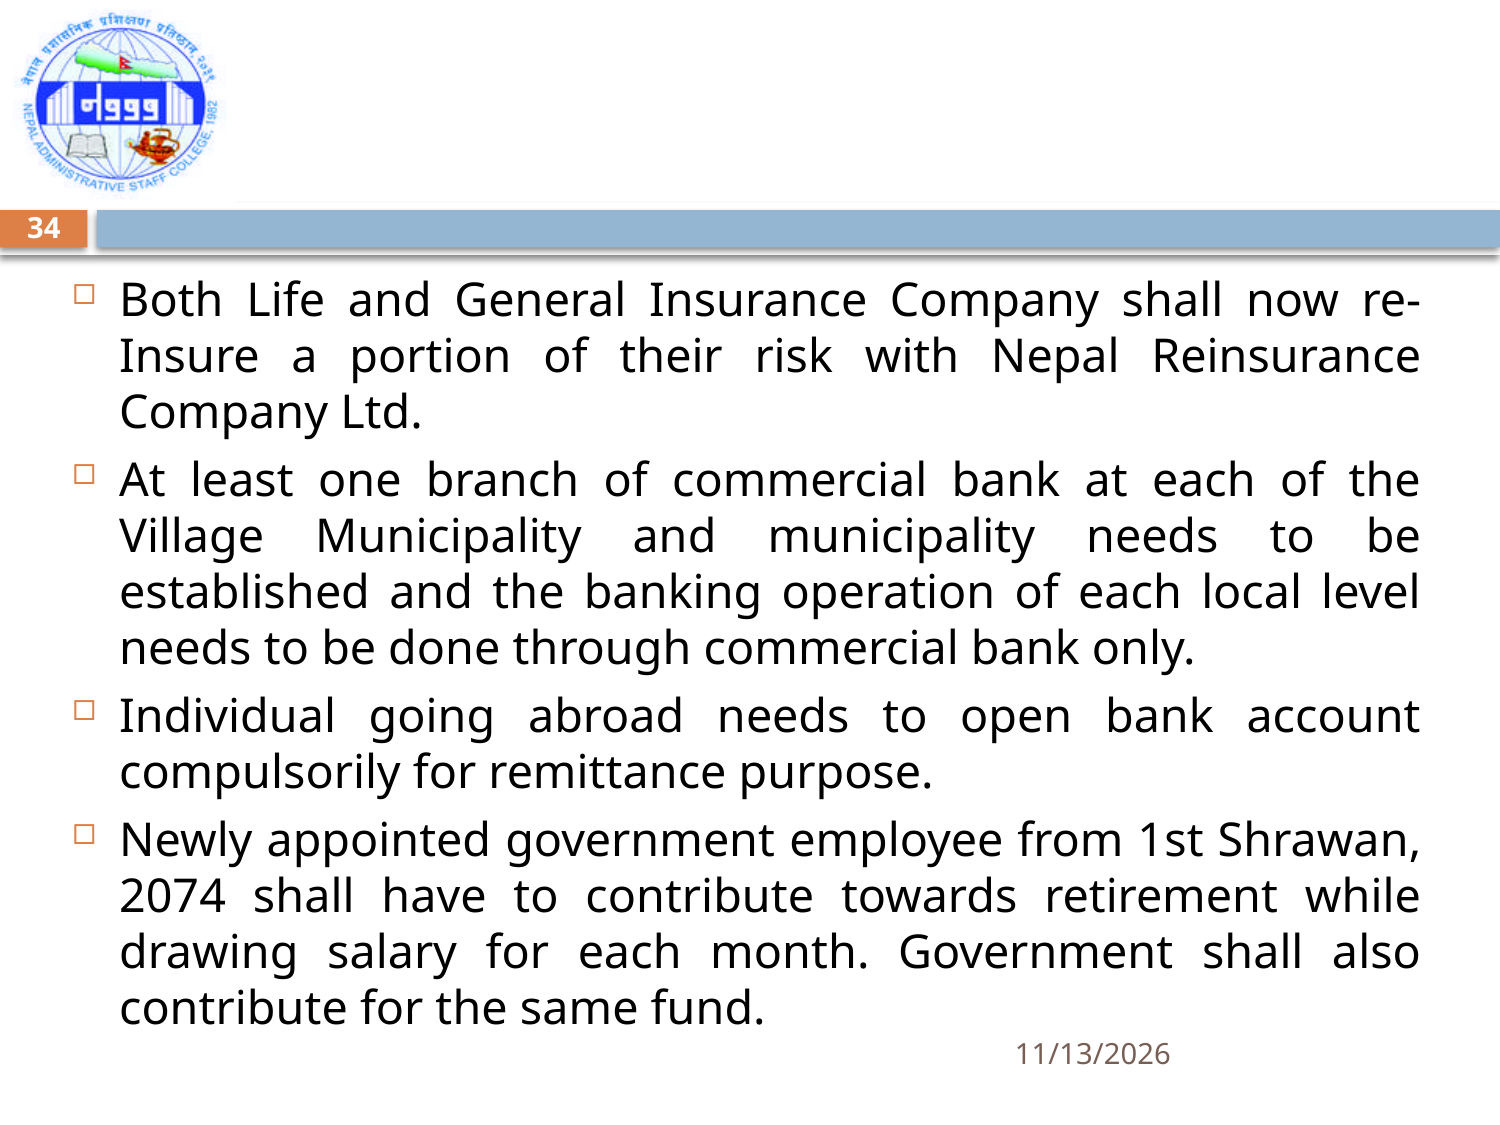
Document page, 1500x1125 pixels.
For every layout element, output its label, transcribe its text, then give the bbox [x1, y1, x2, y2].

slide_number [999, 1048, 1438, 1085]
slide_number 34 [0, 208, 88, 249]
list Both Life and General Insurance Company shall now re-Insure a portion of their risk with Nepal Reinsurance Company Ltd. At least one branch of commercial bank at each of the Village Municipality and municipality needs to be established and the banking operation of each local level needs to be done through commercial bank only. Individual going abroad needs to open bank account compulsorily for remittance purpose. Newly appointed government employee from 1st Shrawan, 2074 shall have to contribute towards retirement while drawing salary for each month. Government shall also contribute for the same fund. [57, 262, 1438, 1048]
picture [1, 0, 236, 208]
